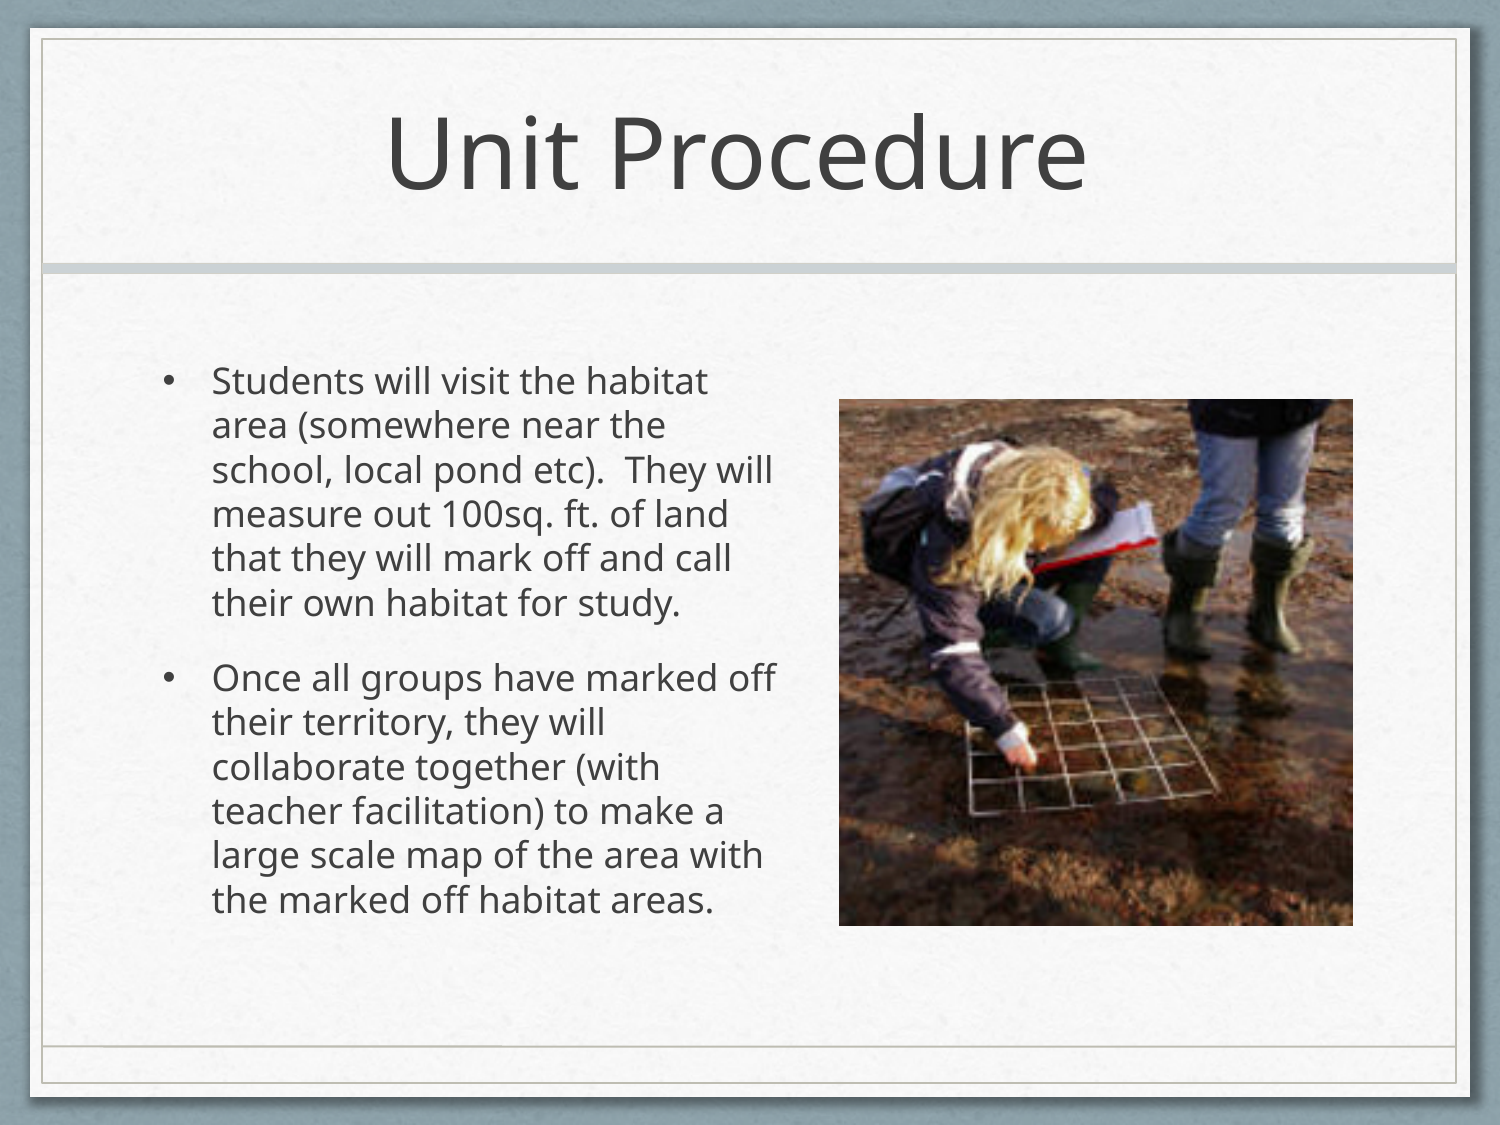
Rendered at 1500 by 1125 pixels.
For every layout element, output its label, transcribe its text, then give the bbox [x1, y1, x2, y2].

picture [30, 28, 1470, 1097]
list Students will visit the habitat area (somewhere near the school, local pond etc). They will measure out 100sq. ft. of land that they will mark off and call their own habitat for study. Once all groups have marked off their territory, they will collaborate together (with teacher facilitation) to make a large scale map of the area with the marked off habitat areas. [147, 350, 800, 995]
title Unit Procedure [147, 40, 1353, 260]
